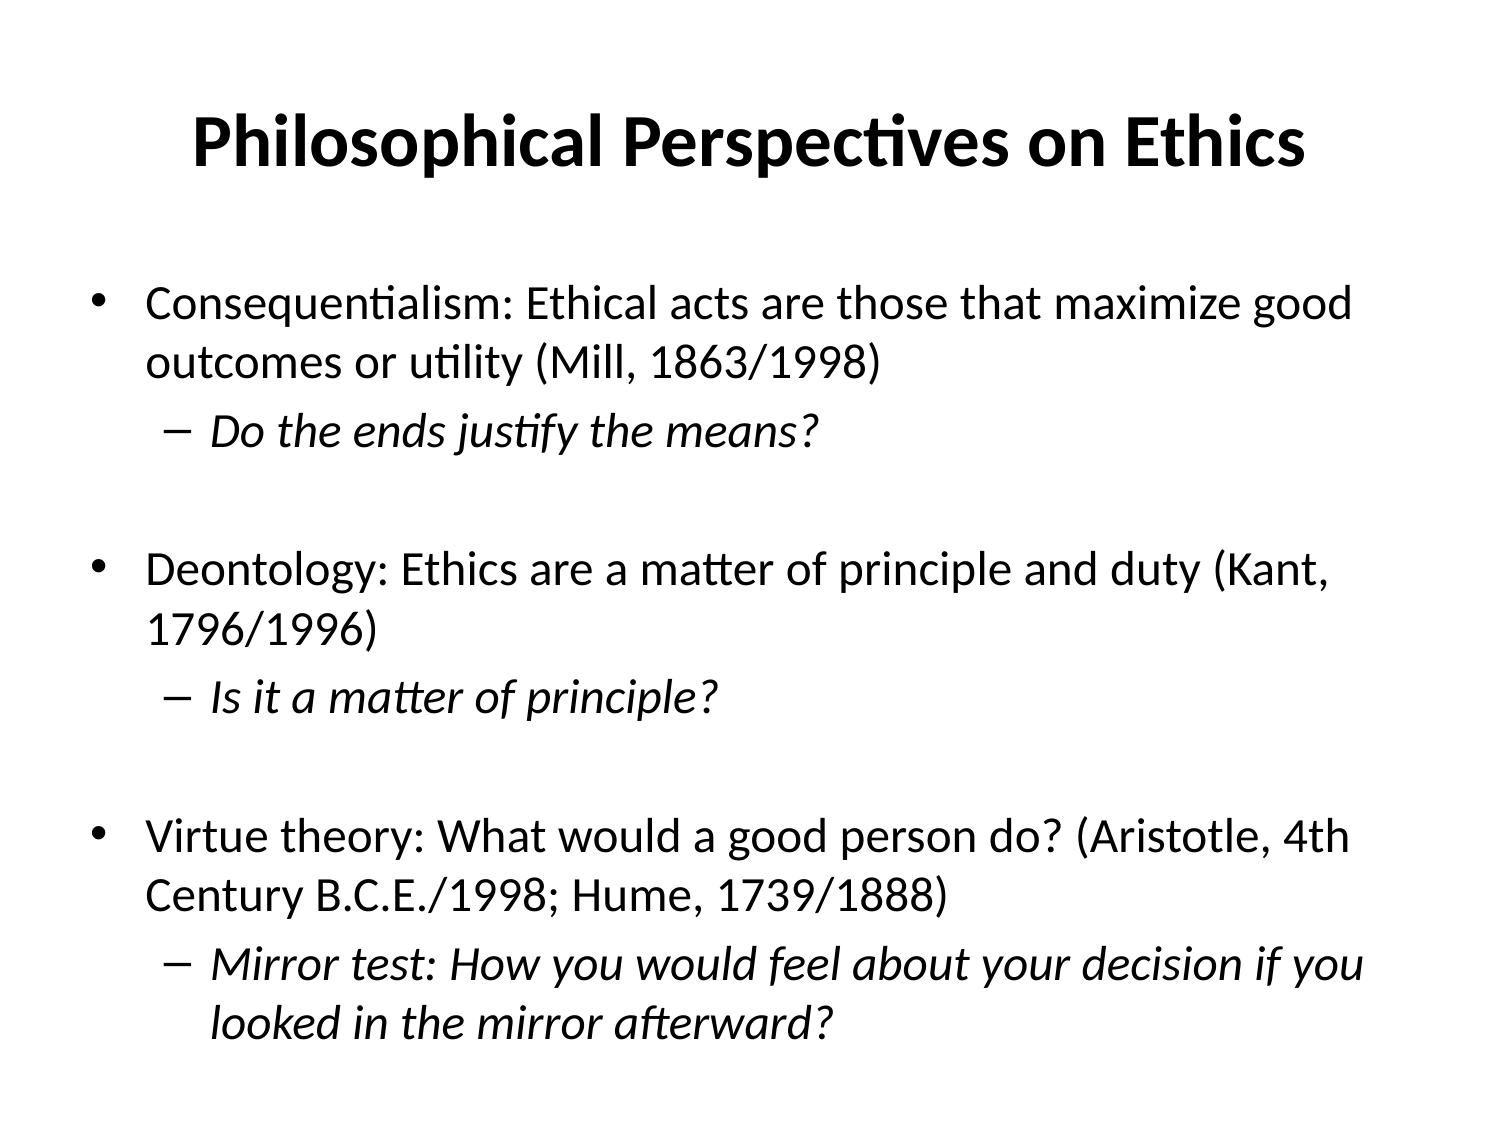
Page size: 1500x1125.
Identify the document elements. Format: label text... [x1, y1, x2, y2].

list Consequentialism: Ethical acts are those that maximize good outcomes or utility (Mill, 1863/1998) Do the ends justify the means? Deontology: Ethics are a matter of principle and duty (Kant, 1796/1996) Is it a matter of principle? Virtue theory: What would a good person do? (Aristotle, 4th Century B.C.E./1998; Hume, 1739/1888) Mirror test: How you would feel about your decision if you looked in the mirror afterward? [75, 262, 1425, 1059]
title Philosophical Perspectives on Ethics [75, 42, 1425, 231]
